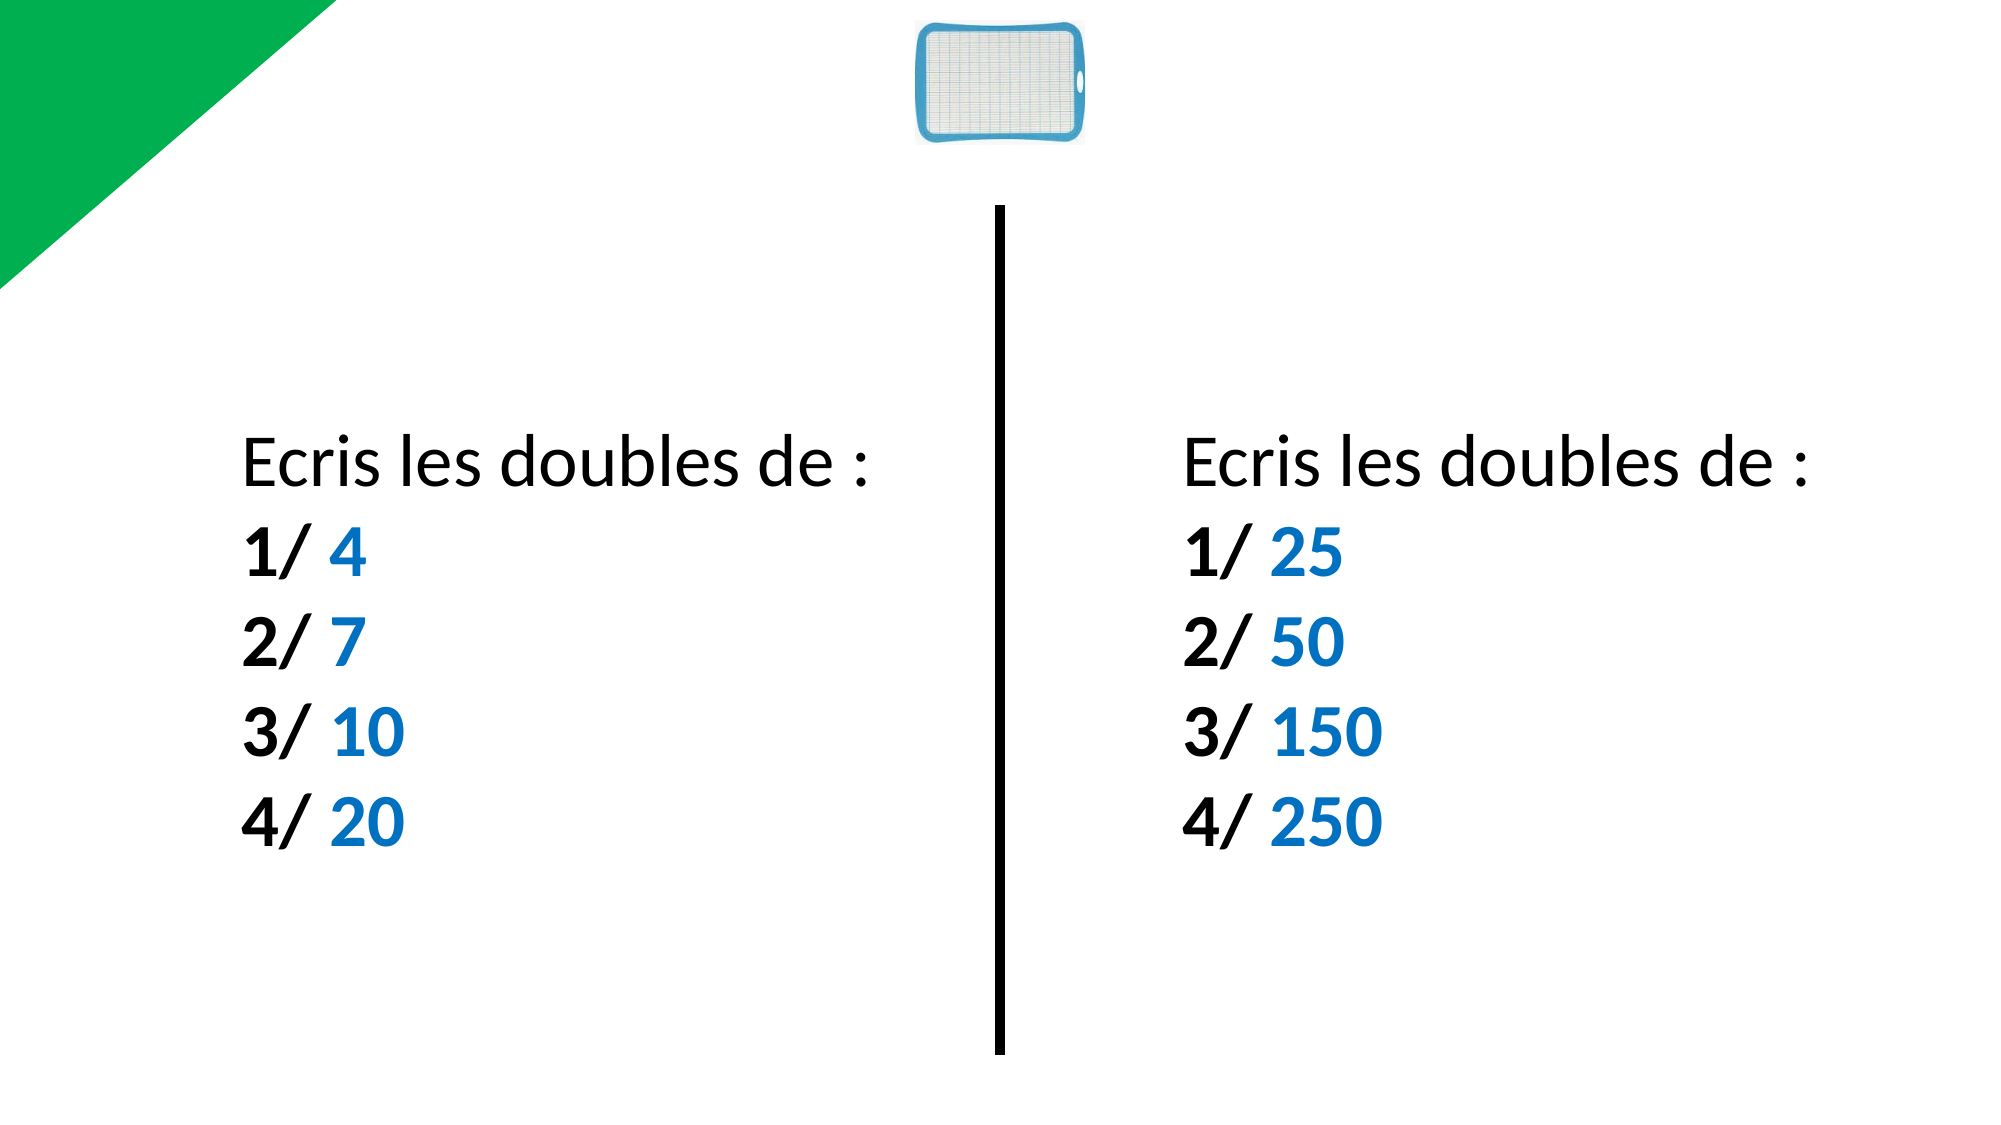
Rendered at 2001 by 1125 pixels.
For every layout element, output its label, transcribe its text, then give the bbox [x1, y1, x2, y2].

text_box Ecris les doubles de : 1/ 25 2/ 50 3/ 150 4/ 250 [1167, 404, 1855, 869]
text_box Ecris les doubles de : 1/ 4 2/ 7 3/ 10 4/ 20 [227, 404, 915, 869]
picture [914, 20, 1086, 145]
text_box [0, 0, 337, 290]
